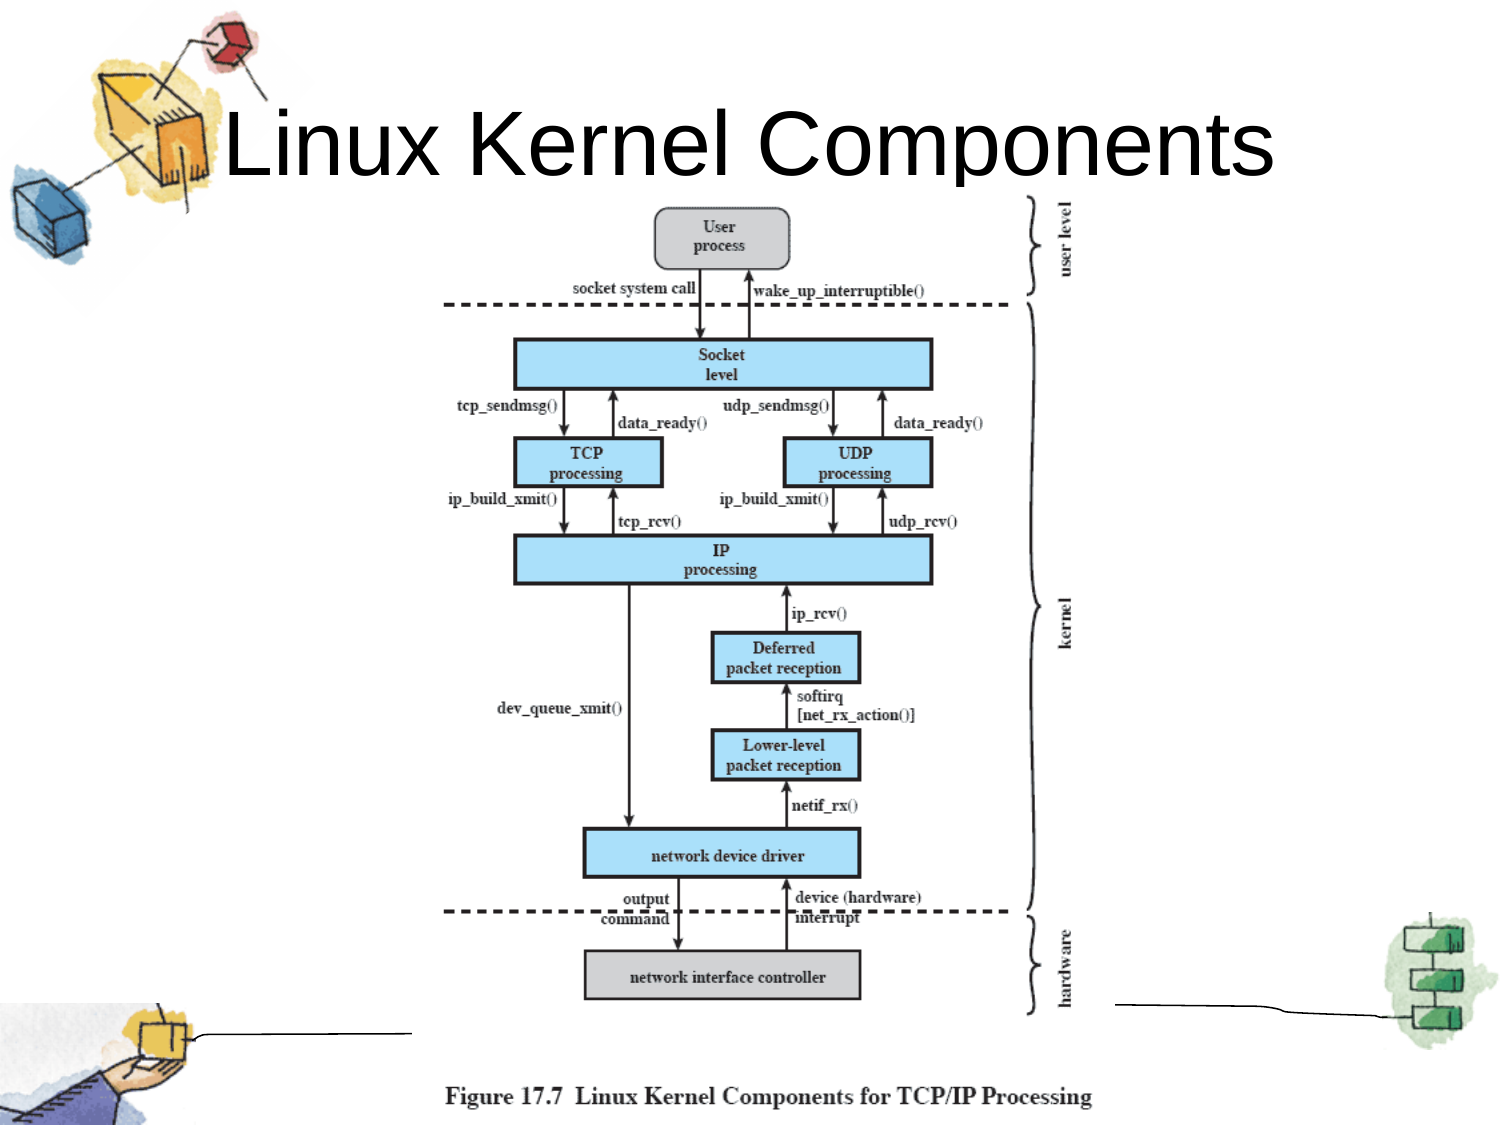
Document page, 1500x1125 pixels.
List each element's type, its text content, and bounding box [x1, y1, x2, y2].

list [412, 187, 1115, 1115]
picture [114, 0, 274, 44]
picture [0, 85, 167, 316]
title Linux Kernel Components [74, 44, 1426, 233]
picture [0, 1003, 196, 1125]
picture [1382, 912, 1500, 1050]
